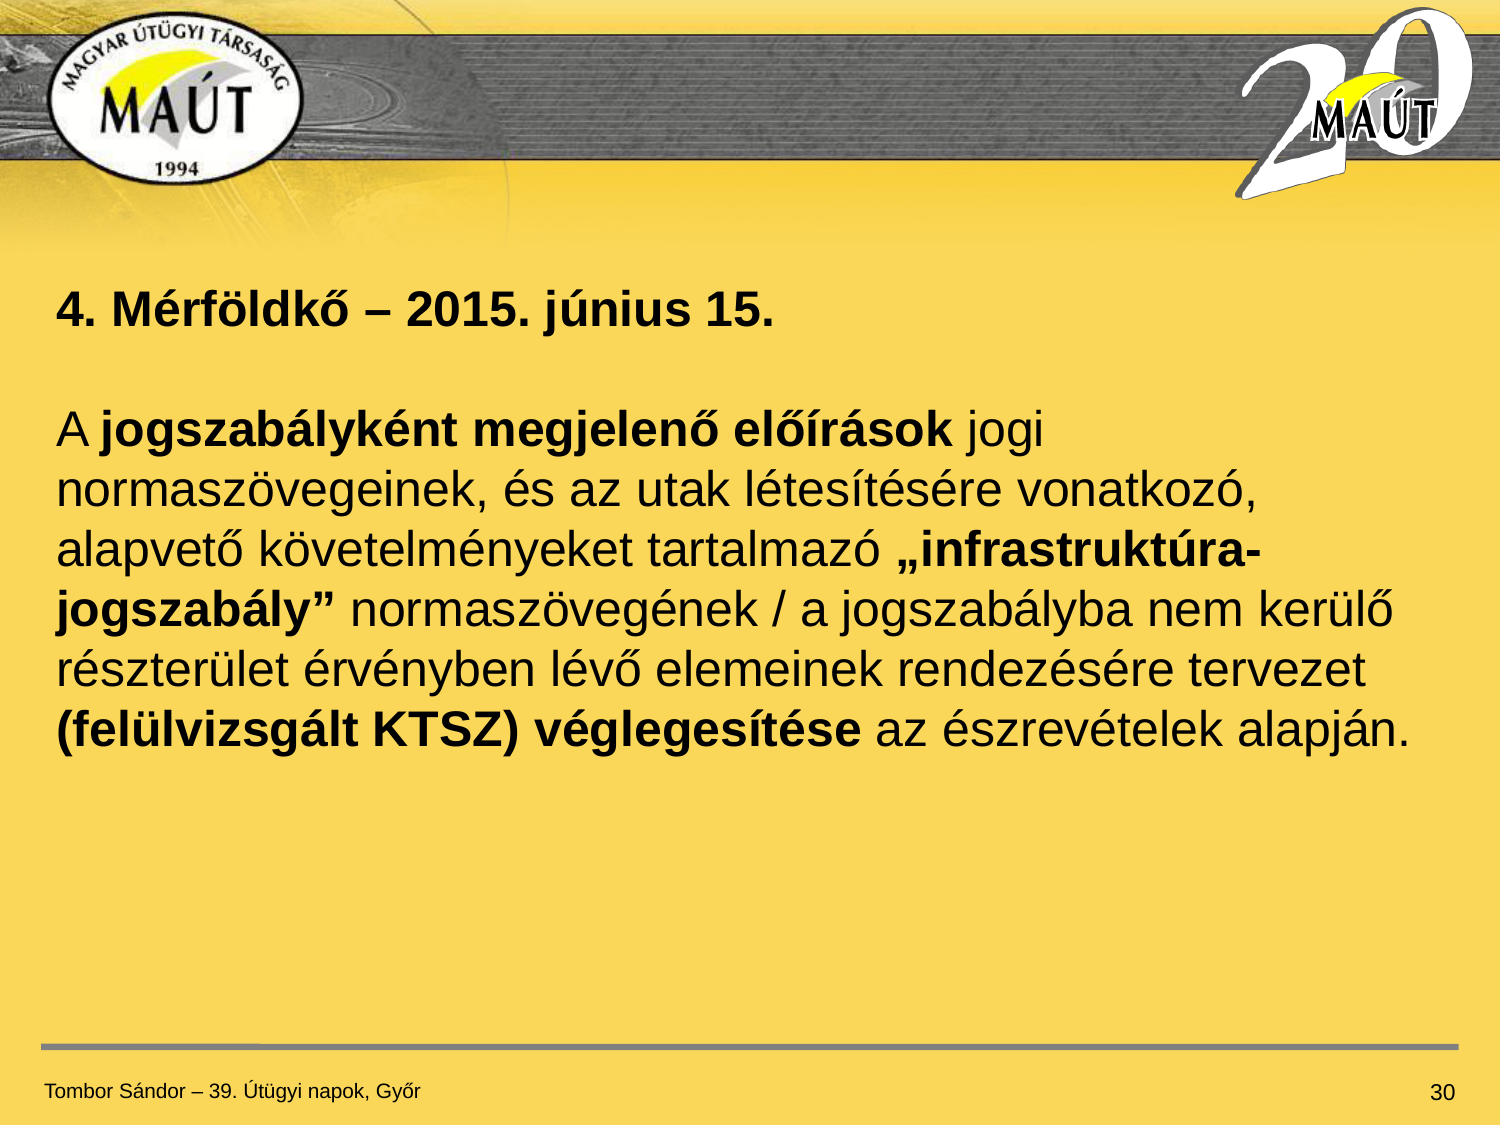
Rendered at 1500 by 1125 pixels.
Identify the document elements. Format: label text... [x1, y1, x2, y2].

title 4. Mérföldkő – 2015. június 15. A jogszabályként megjelenő előírások jogi normaszövegeinek, és az utak létesítésére vonatkozó, alapvető követelményeket tartalmazó „infrastruktúra-jogszabály” normaszövegének / a jogszabályba nem kerülő részterület érvényben lévő elemeinek rendezésére tervezet (felülvizsgált KTSZ) véglegesítése az észrevételek alapján. [41, 269, 1459, 752]
picture [0, 0, 1500, 1125]
